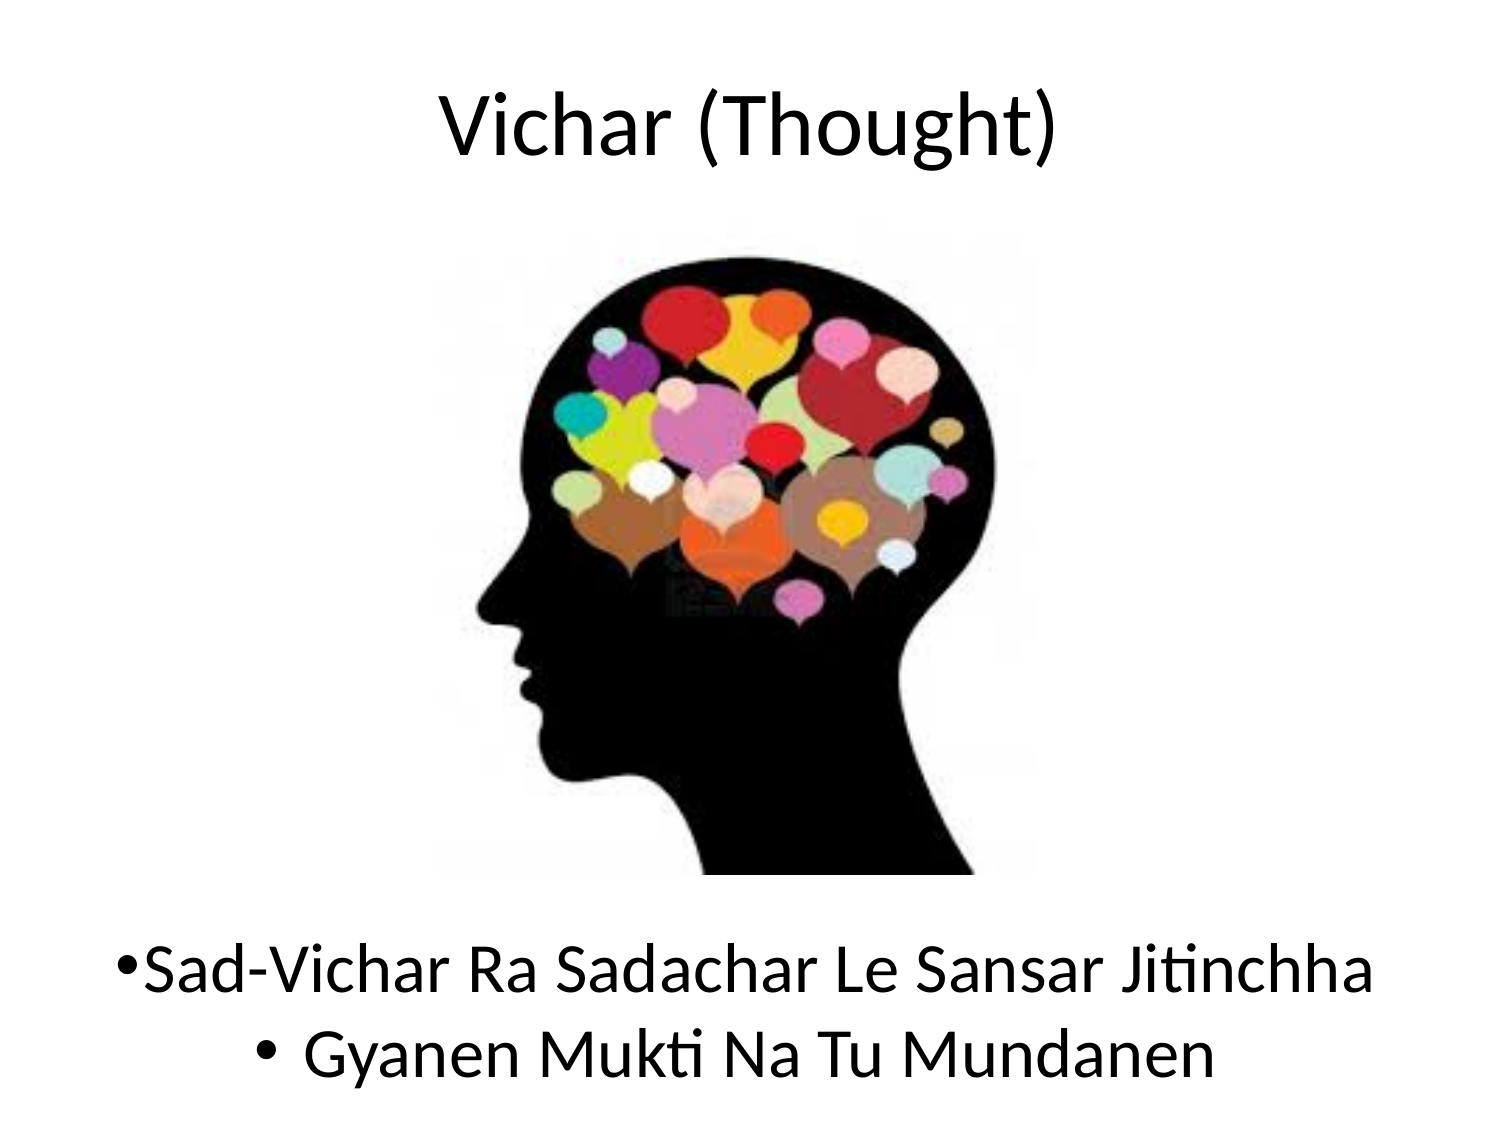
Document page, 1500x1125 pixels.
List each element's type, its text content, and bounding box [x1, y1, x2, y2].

title Vichar (Thought) [75, 24, 1425, 213]
text_box Sad-Vichar Ra Sadachar Le Sansar Jitinchha Gyanen Mukti Na Tu Mundanen [74, 912, 1425, 1100]
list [437, 214, 1037, 876]
